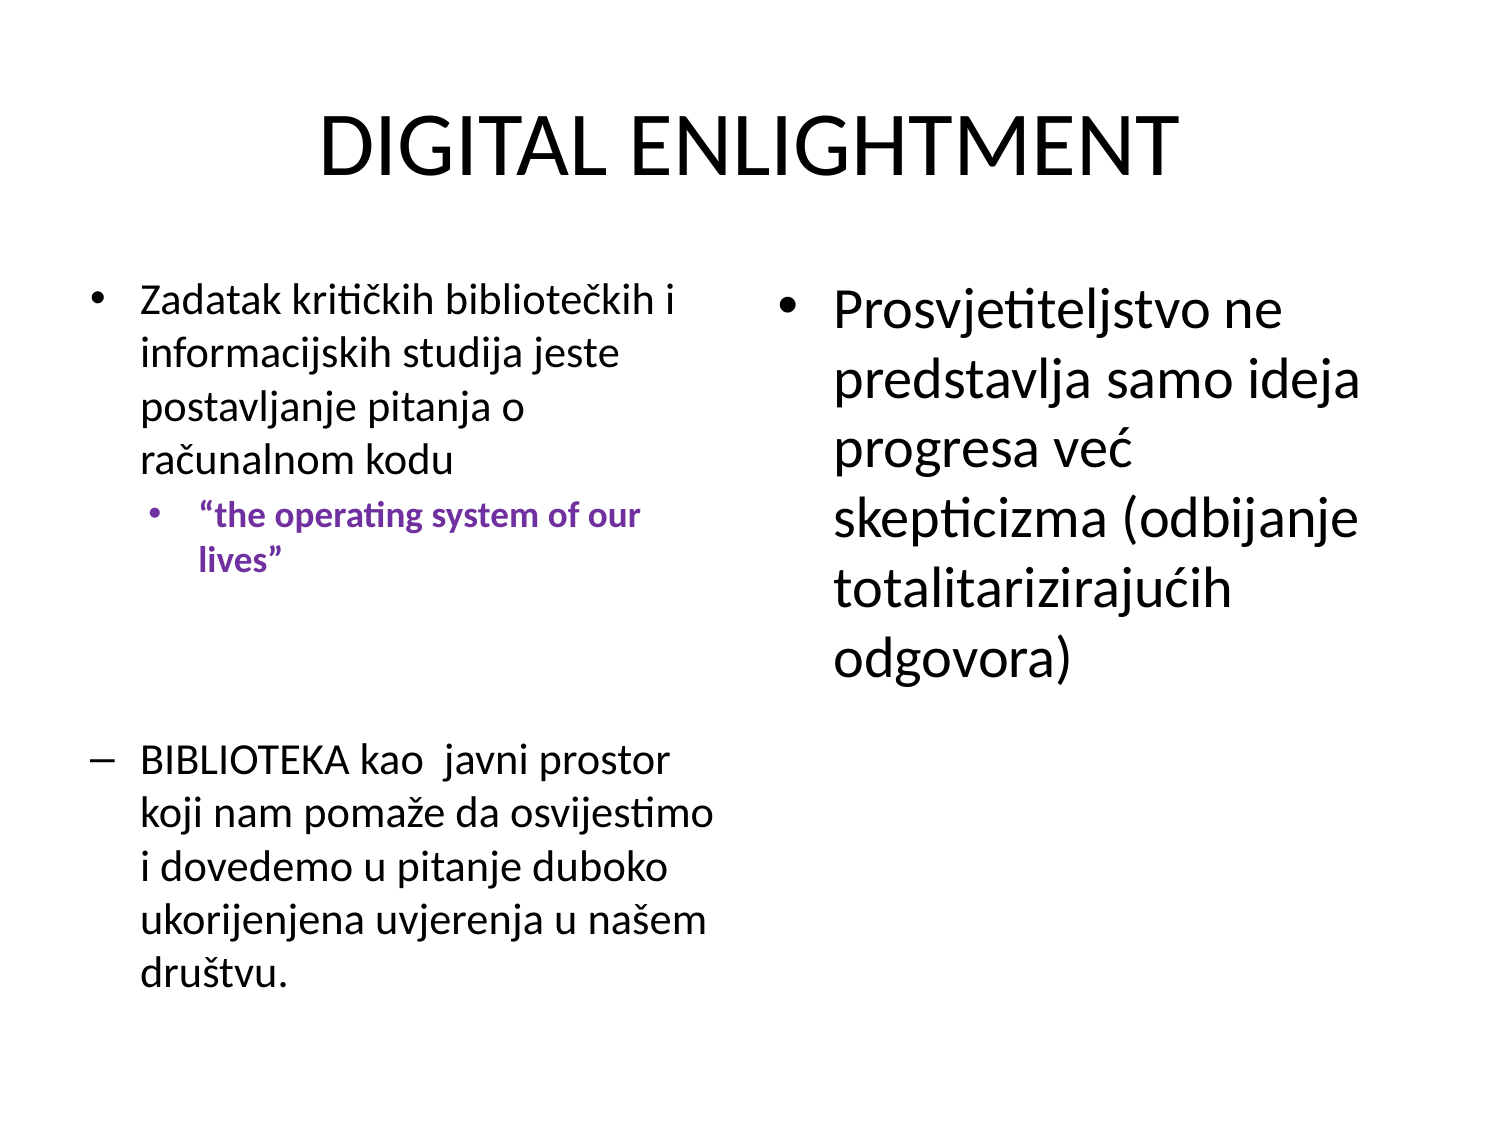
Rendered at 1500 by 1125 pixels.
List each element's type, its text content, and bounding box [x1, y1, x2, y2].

list Prosvjetiteljstvo ne predstavlja samo ideja progresa već skepticizma (odbijanje totalitarizirajućih odgovora) [762, 262, 1425, 1005]
title DIGITAL ENLIGHTMENT [75, 45, 1425, 233]
list Zadatak kritičkih bibliotečkih i informacijskih studija jeste postavljanje pitanja o računalnom kodu “the operating system of our lives” BIBLIOTEKA kao javni prostor koji nam pomaže da osvijestimo i dovedemo u pitanje duboko ukorijenjena uvjerenja u našem društvu. [75, 262, 738, 1005]
